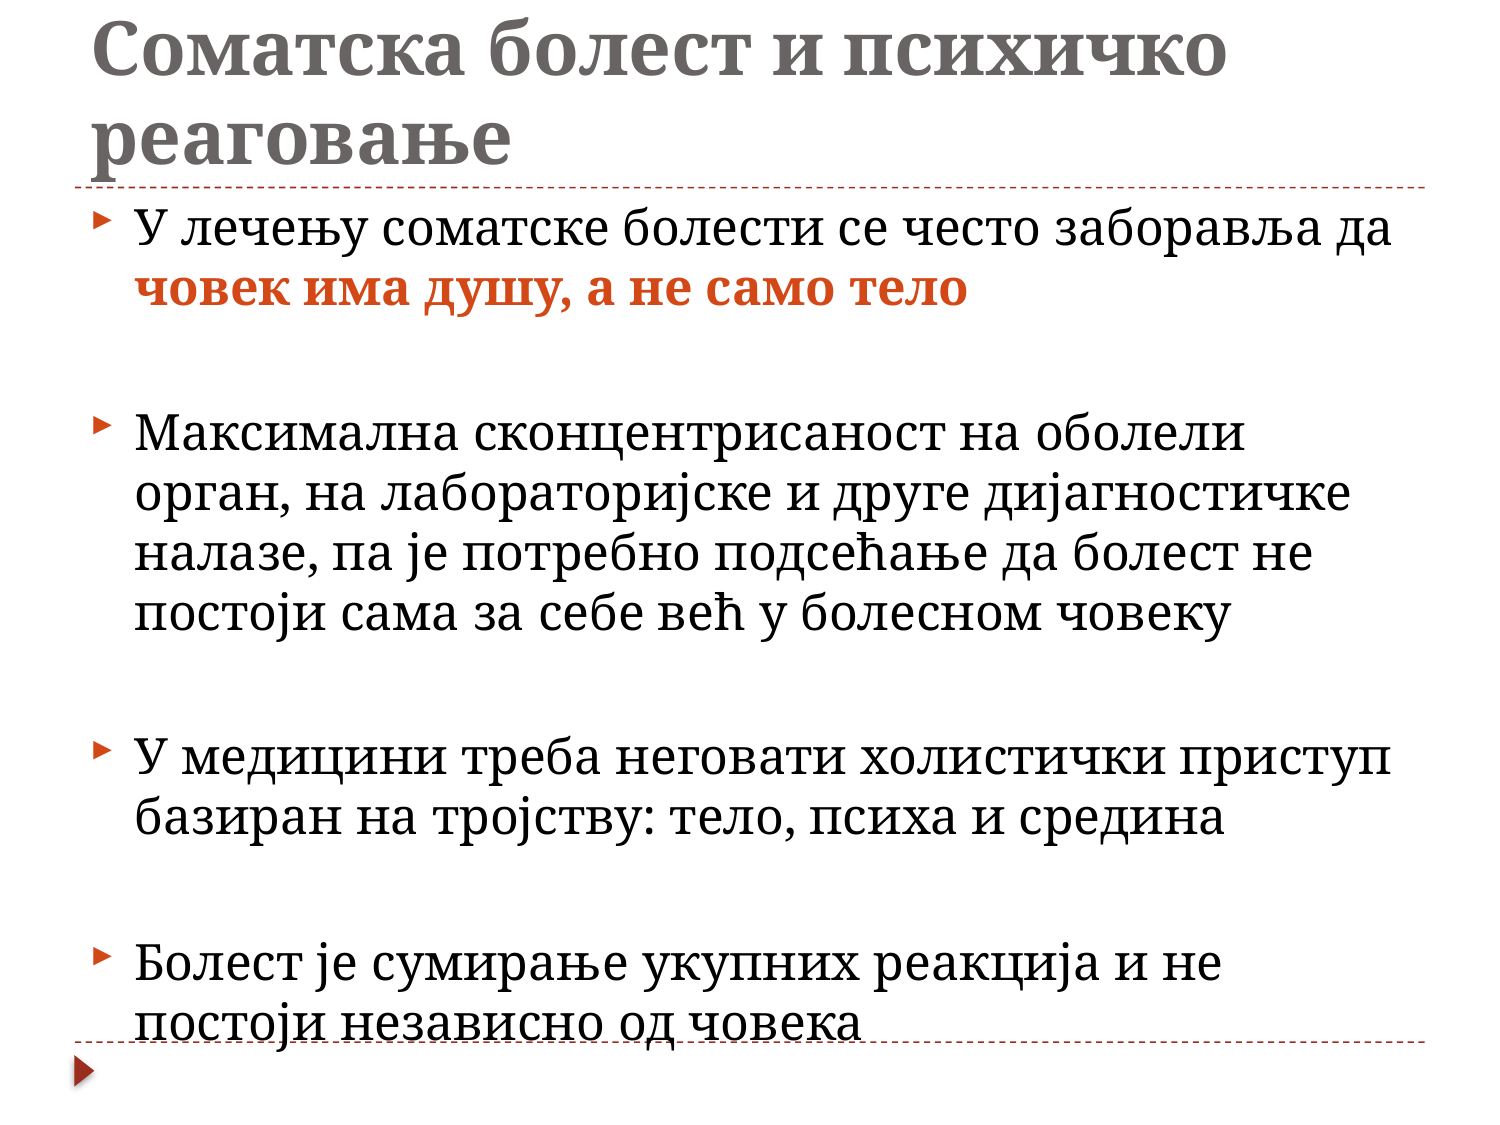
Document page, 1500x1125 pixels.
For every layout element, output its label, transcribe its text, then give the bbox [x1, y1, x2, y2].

title Соматска болест и психичко реаговање [74, 24, 1476, 188]
list У лечењу соматске болести се често заборавља да човек има душу, а не само тело Максимална сконцентрисаност на оболели орган, на лабораторијске и друге дијагностичке налазе, па је потребно подсећање да болест не постоји сама за себе већ у болесном човеку У медицини треба неговати холистички приступ базиран на тројству: тело, психа и средина Болест је сумирање укупних реакција и не постоји независно од човека [74, 187, 1426, 1011]
